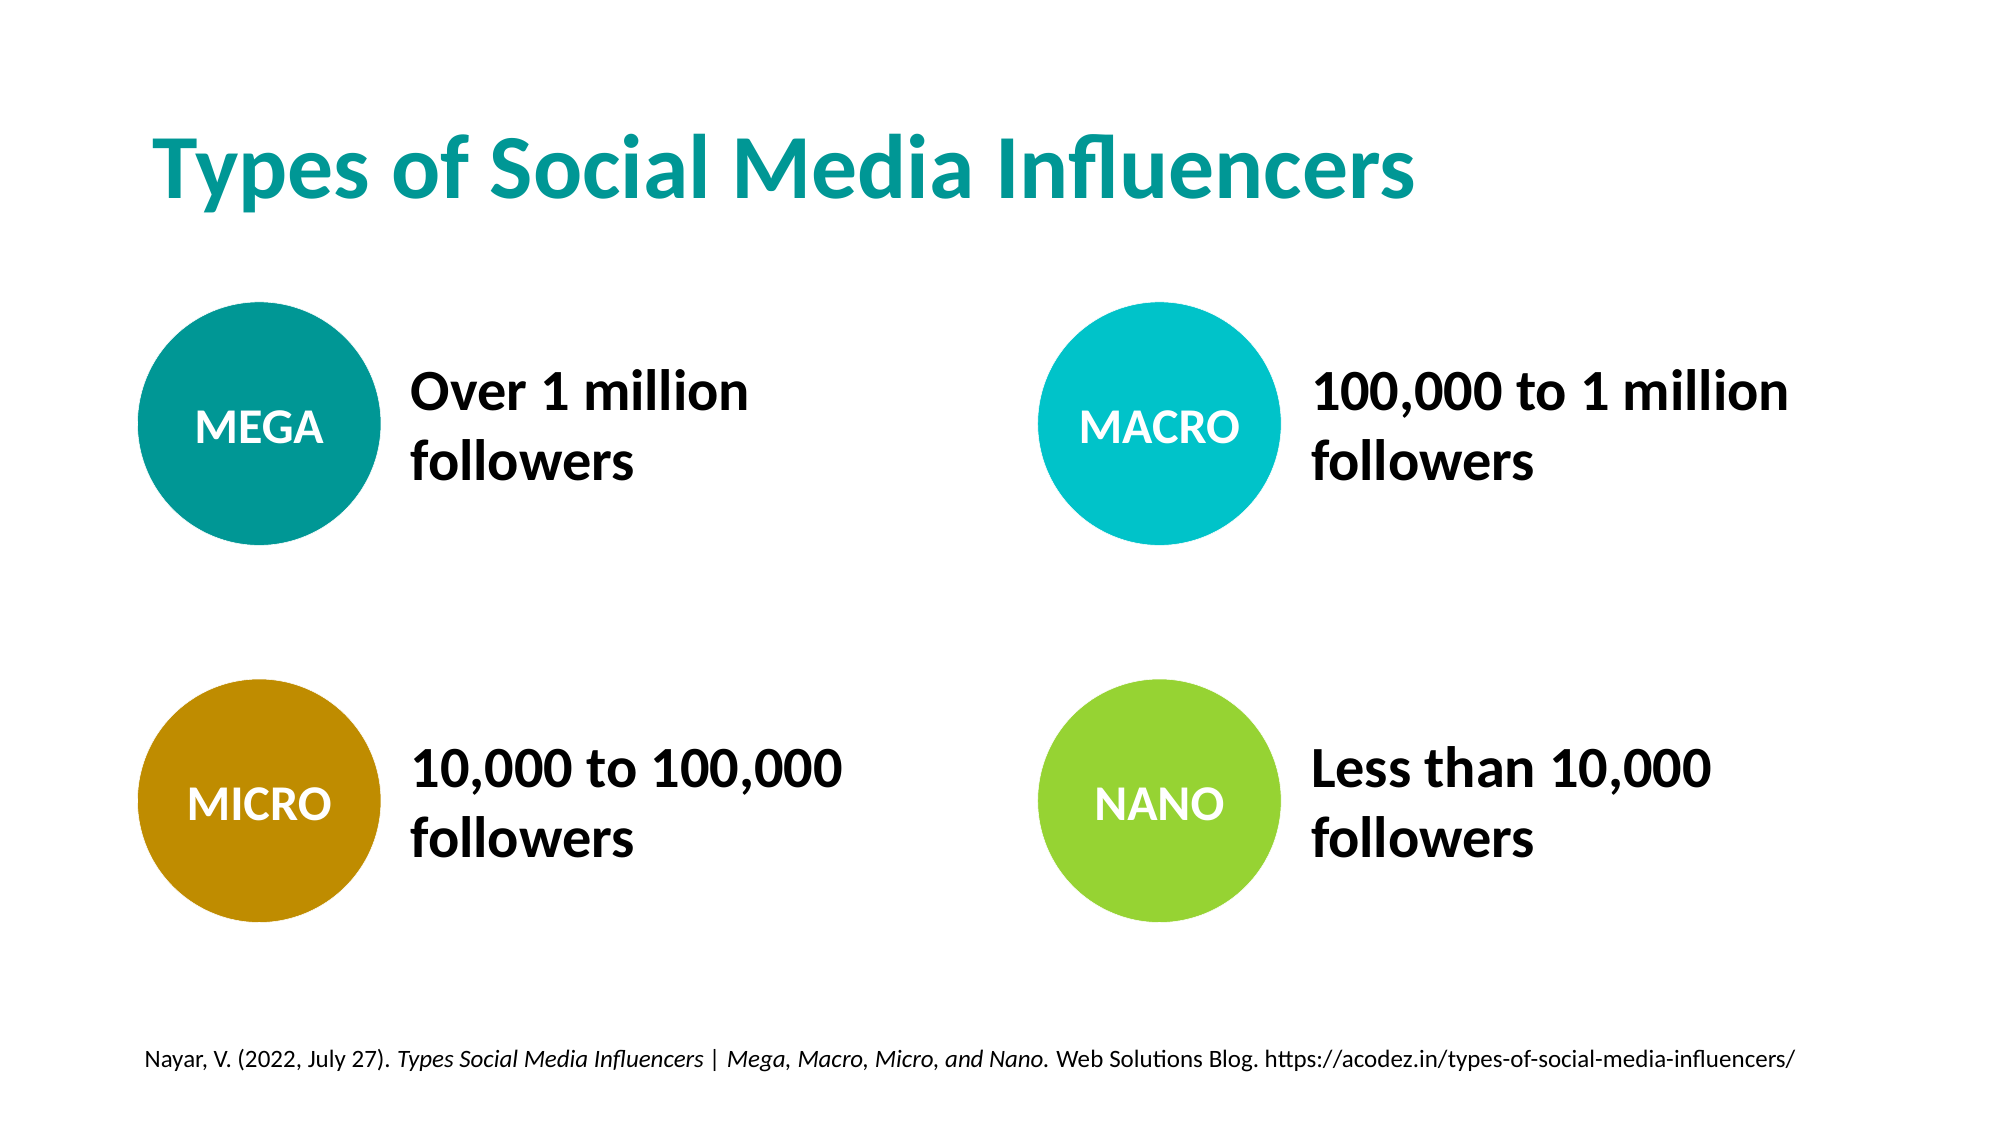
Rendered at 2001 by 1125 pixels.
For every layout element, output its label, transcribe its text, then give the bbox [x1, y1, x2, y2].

title Types of Social Media Influencers [137, 59, 1863, 278]
text_box Nayar, V. (2022, July 27). Types Social Media Influencers | Mega, Macro, Micro, and Nano. Web Solutions Blog. https://acodez.in/types-of-social-media-influencers/ [129, 1035, 1863, 1081]
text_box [137, 301, 1903, 923]
